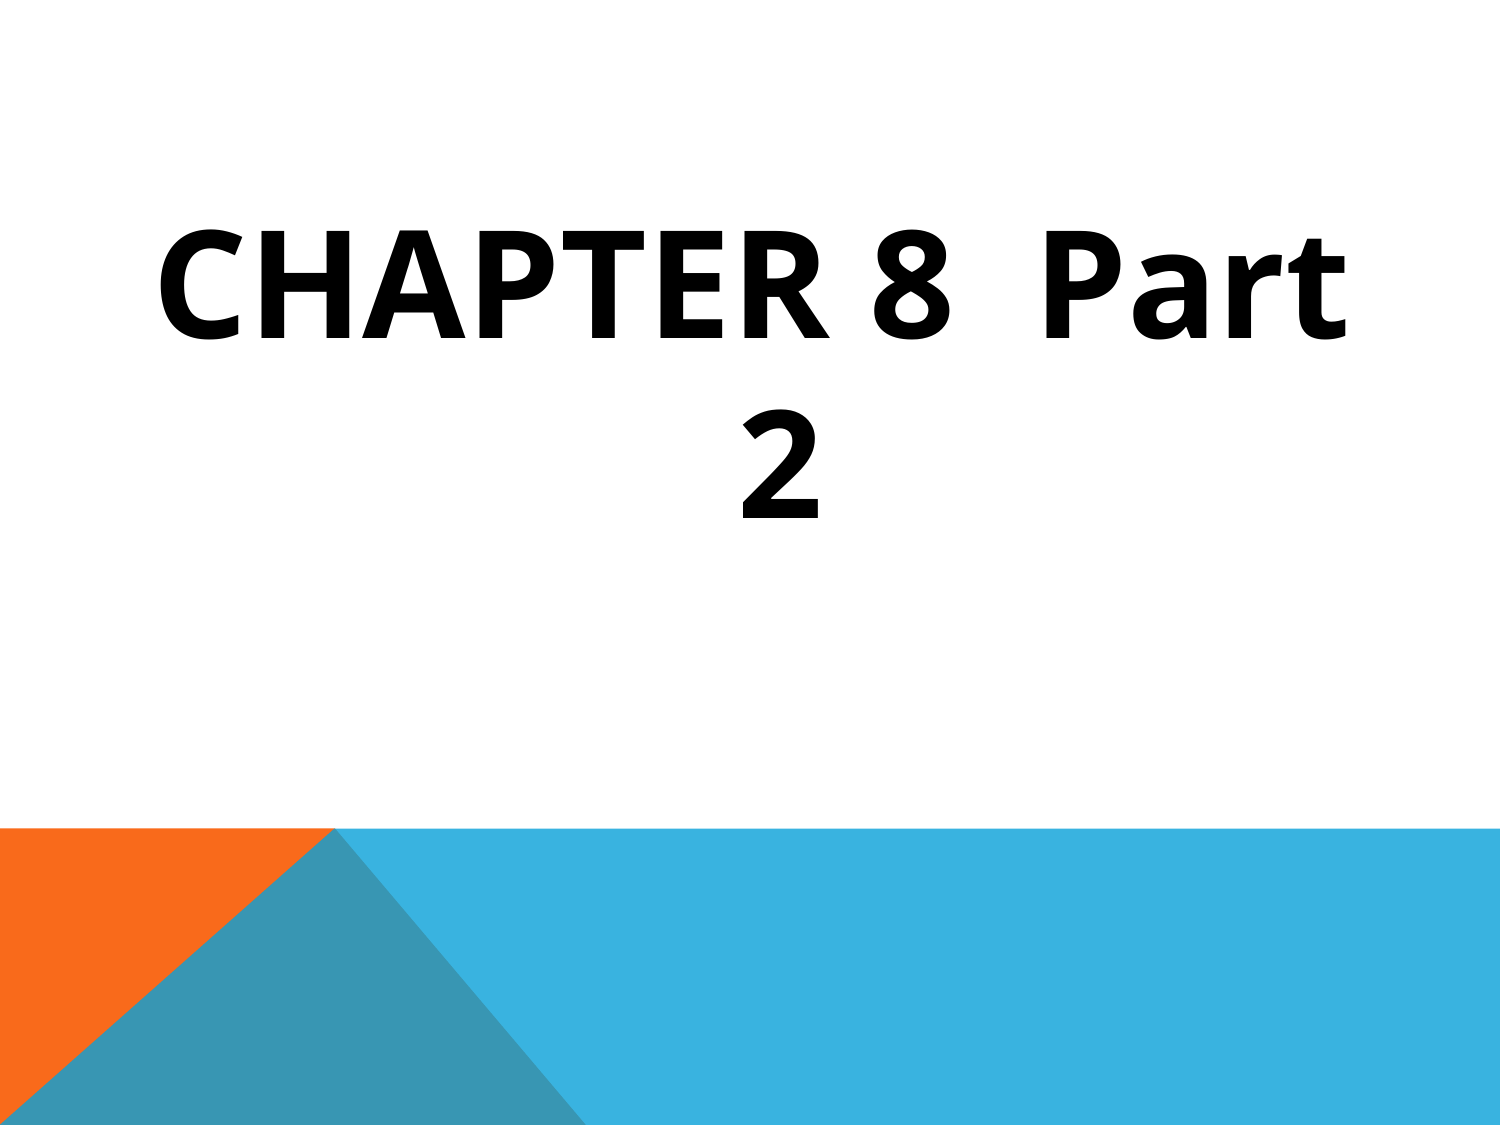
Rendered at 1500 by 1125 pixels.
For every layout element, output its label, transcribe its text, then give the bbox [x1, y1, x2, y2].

list CHAPTER 8 Part 2 [135, 180, 1369, 768]
